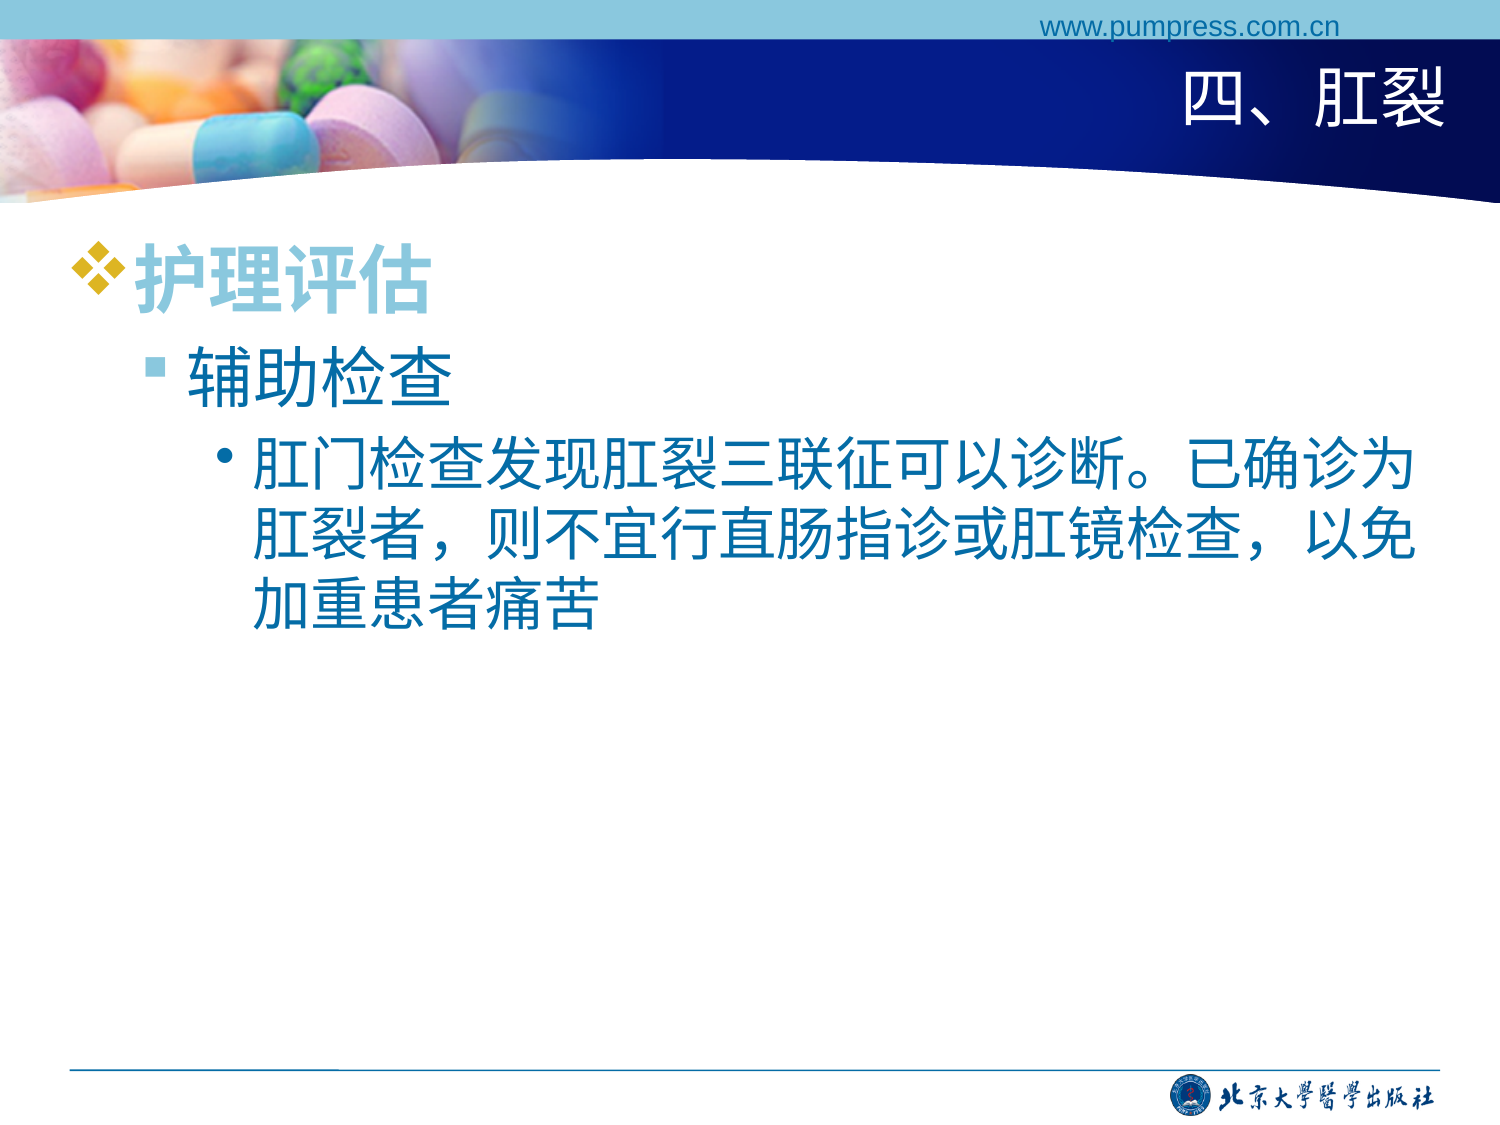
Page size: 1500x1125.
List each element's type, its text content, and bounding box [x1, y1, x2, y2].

slide_number www.pumpress.com.cn [1025, 0, 1463, 38]
list 护理评估 辅助检查 肛门检查发现肛裂三联征可以诊断。已确诊为肛裂者，则不宜行直肠指诊或肛镜检查，以免加重患者痛苦 [49, 224, 1463, 1026]
picture [0, 40, 1500, 203]
title 四、肛裂 [137, 49, 1463, 143]
picture [1170, 1074, 1436, 1118]
